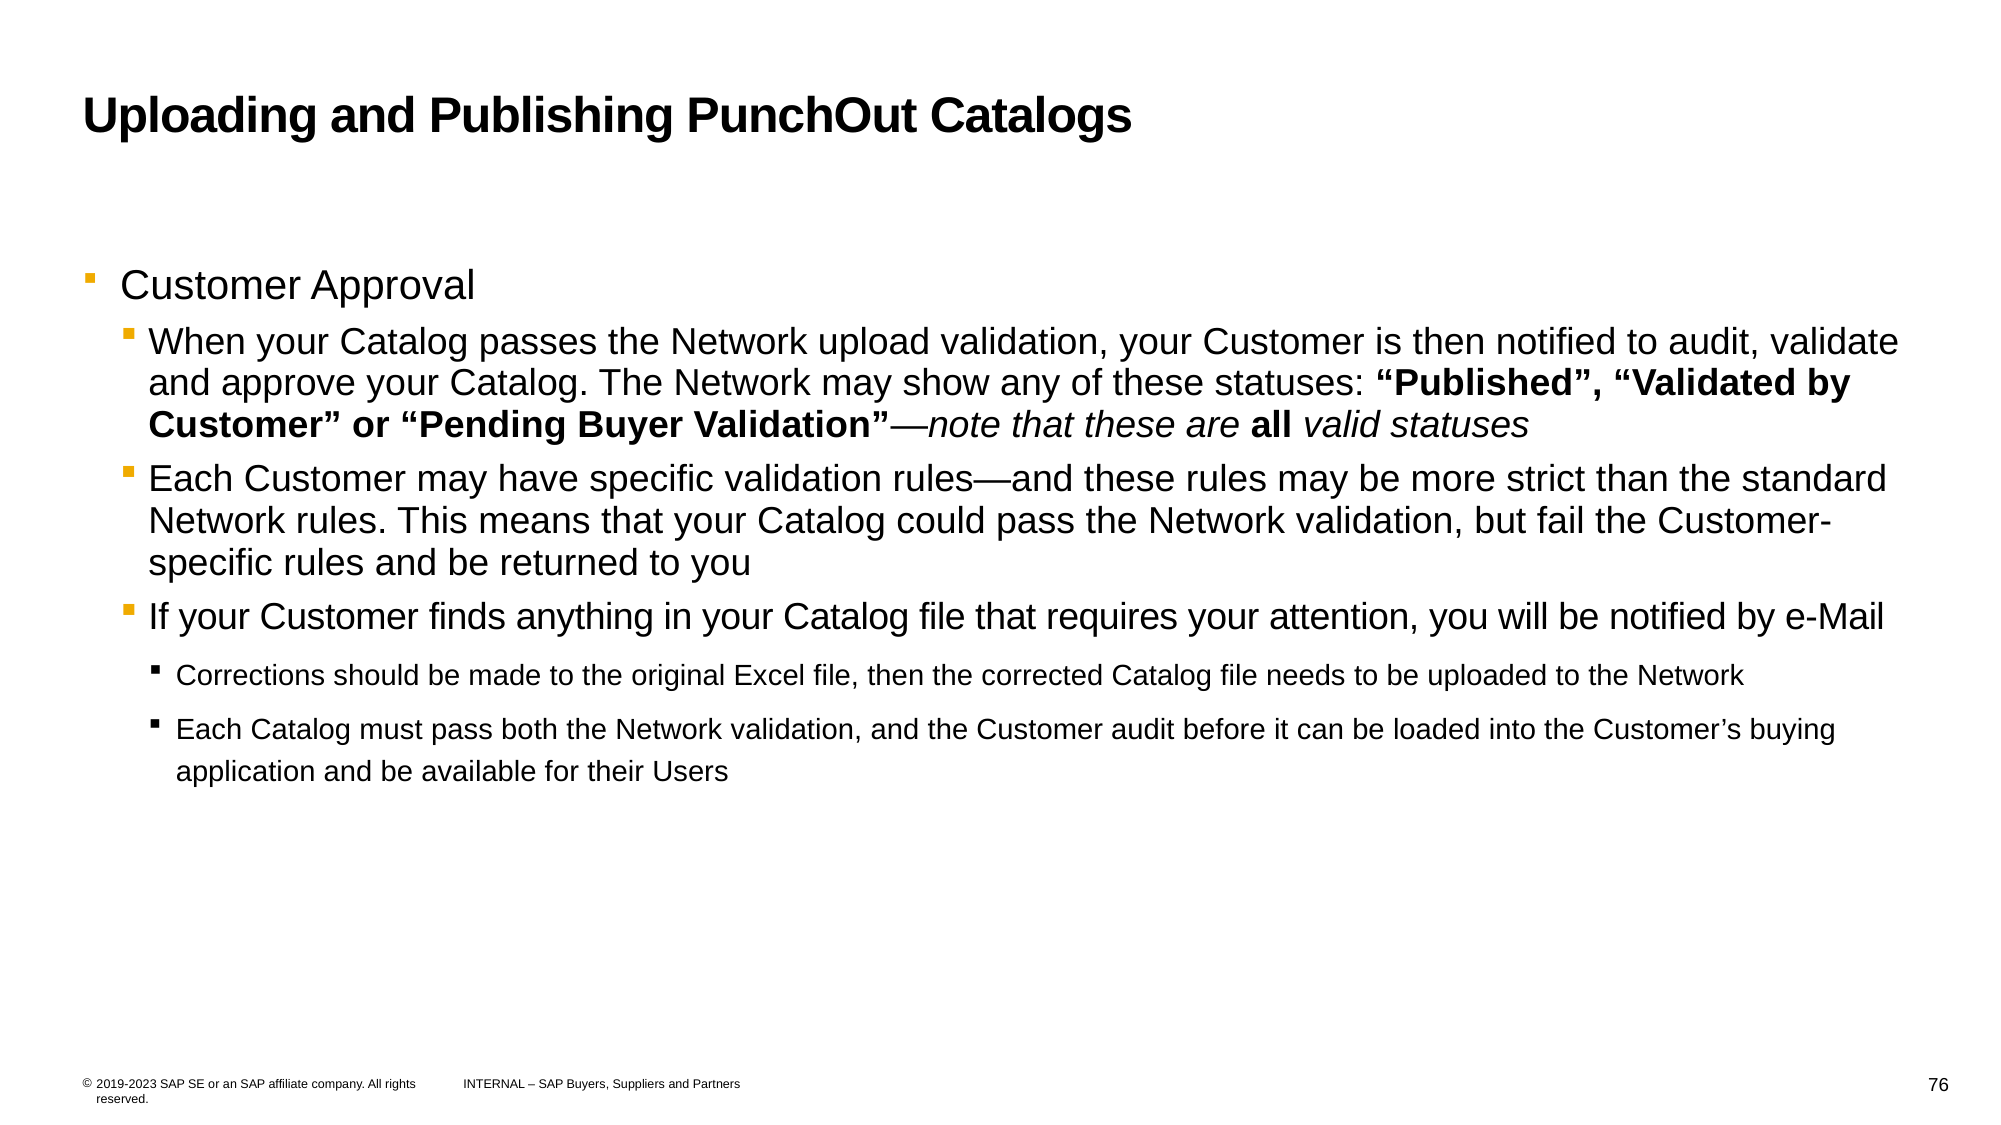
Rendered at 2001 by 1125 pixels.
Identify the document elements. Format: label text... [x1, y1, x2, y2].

list Customer Approval When your Catalog passes the Network upload validation, your Customer is then notified to audit, validate and approve your Catalog. The Network may show any of these statuses: “Published”, “Validated by Customer” or “Pending Buyer Validation”—note that these are all valid statuses Each Customer may have specific validation rules—and these rules may be more strict than the standard Network rules. This means that your Catalog could pass the Network validation, but fail the Customer-specific rules and be returned to you If your Customer finds anything in your Catalog file that requires your attention, you will be notified by e-Mail Corrections should be made to the original Excel file, then the corrected Catalog file needs to be uploaded to the Network Each Catalog must pass both the Network validation, and the Customer audit before it can be loaded into the Customer’s buying application and be available for their Users [82, 265, 1918, 1040]
title Uploading and Publishing PunchOut Catalogs [82, 82, 1918, 144]
